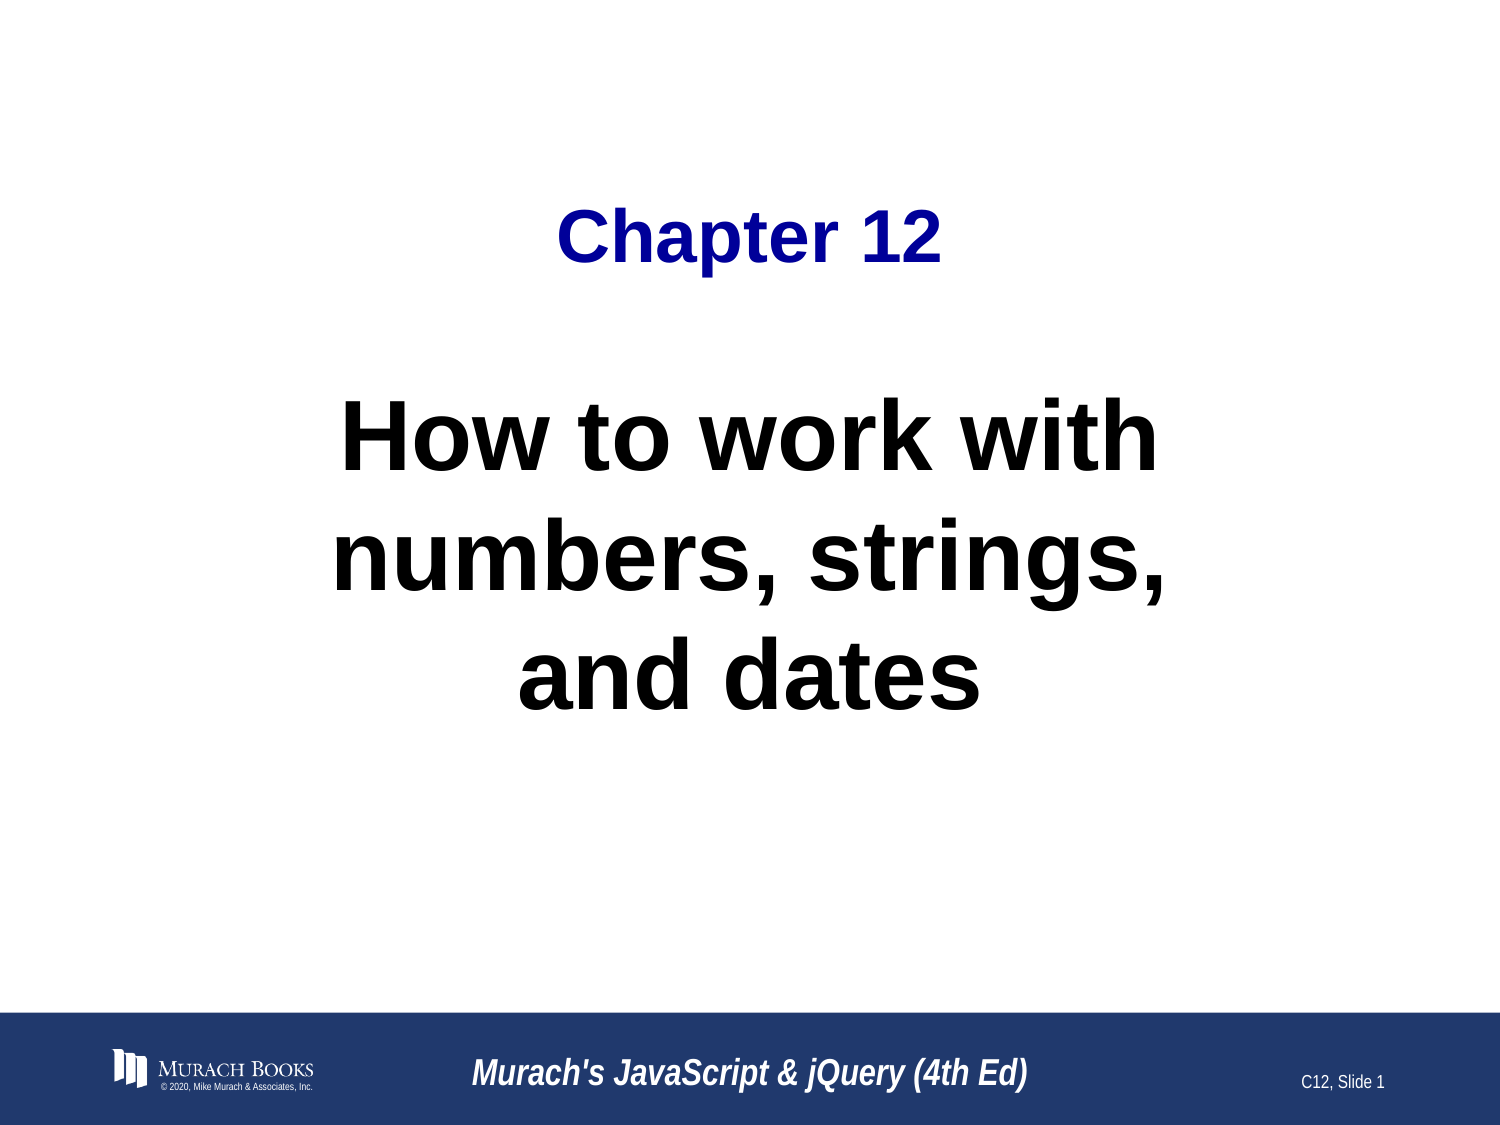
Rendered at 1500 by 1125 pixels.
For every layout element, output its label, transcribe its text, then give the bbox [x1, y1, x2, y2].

footer © 2020, Mike Murach & Associates, Inc. [12, 1025, 463, 1100]
list How to work with numbers, strings, and dates [312, 362, 1188, 850]
title Chapter 12 [112, 187, 1388, 279]
slide_number Murach's JavaScript & jQuery (4th Ed) [463, 1025, 1050, 1100]
slide_number C12, Slide 1 [1087, 1025, 1400, 1100]
